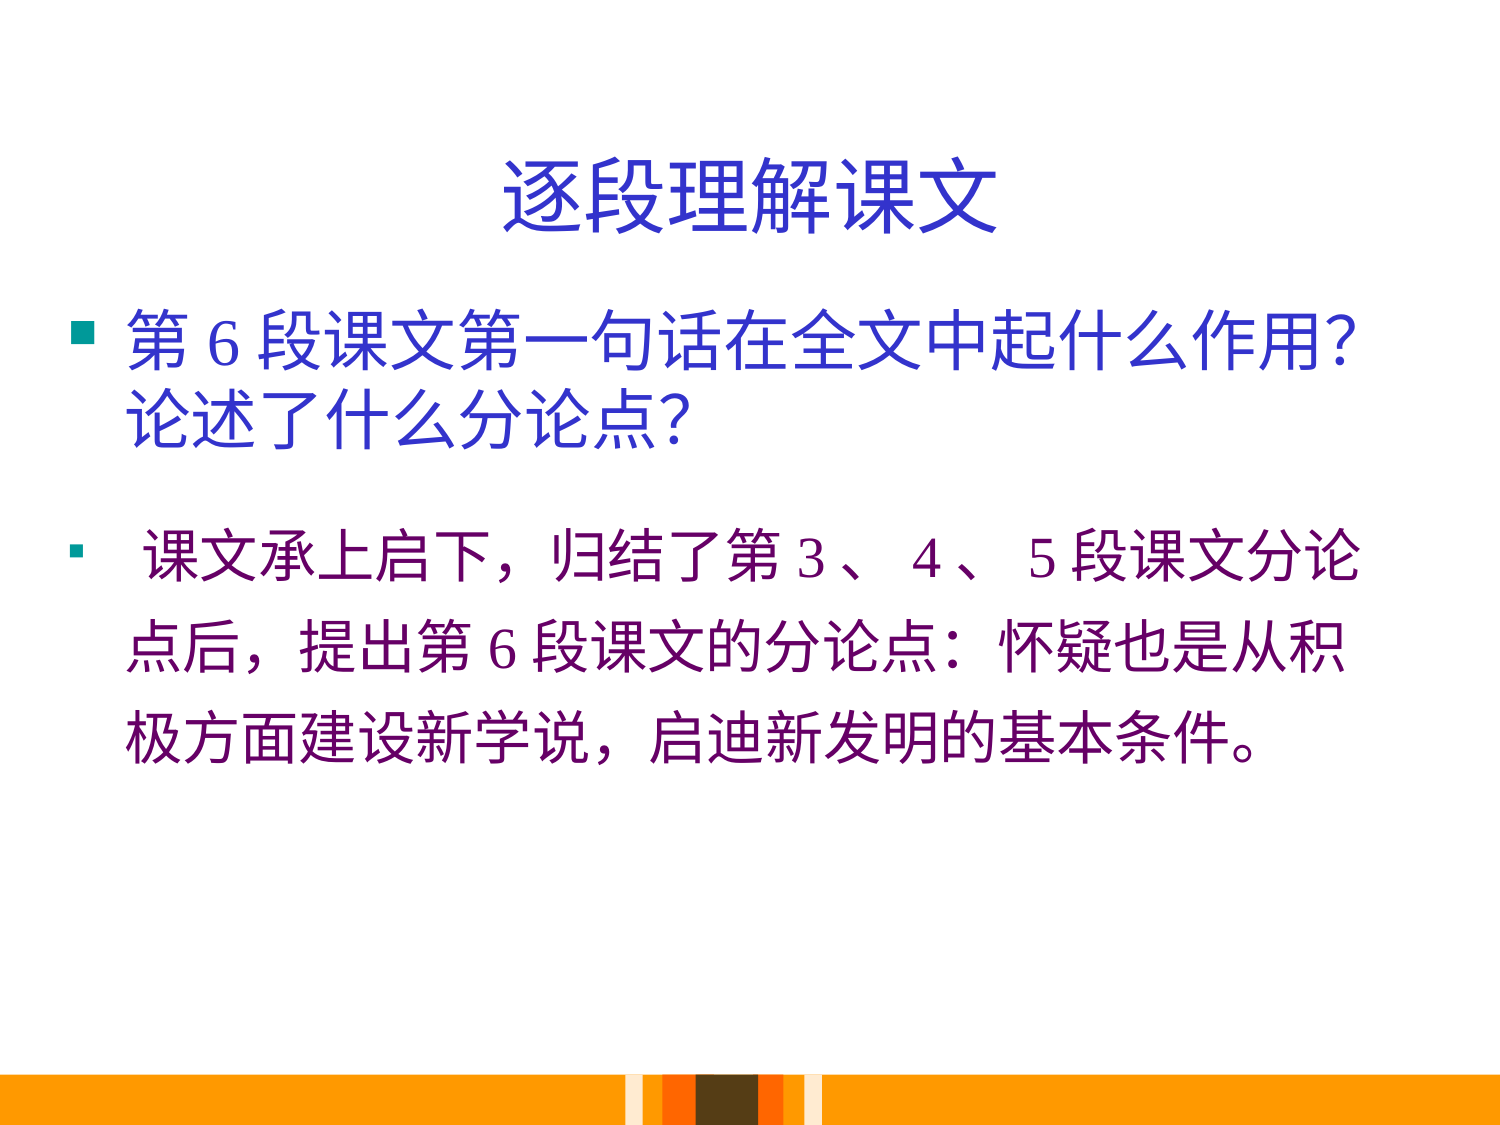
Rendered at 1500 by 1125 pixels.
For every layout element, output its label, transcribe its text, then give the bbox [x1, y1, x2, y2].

title 逐段理解课文 [49, 99, 1451, 288]
text_box 课文承上启下，归结了第3、4、5段课文分论点后，提出第6段课文的分论点：怀疑也是从积极方面建设新学说，启迪新发明的基本条件。 [53, 490, 1412, 1083]
text_box 第6段课文第一句话在全文中起什么作用？论述了什么分论点？ [53, 290, 1455, 979]
